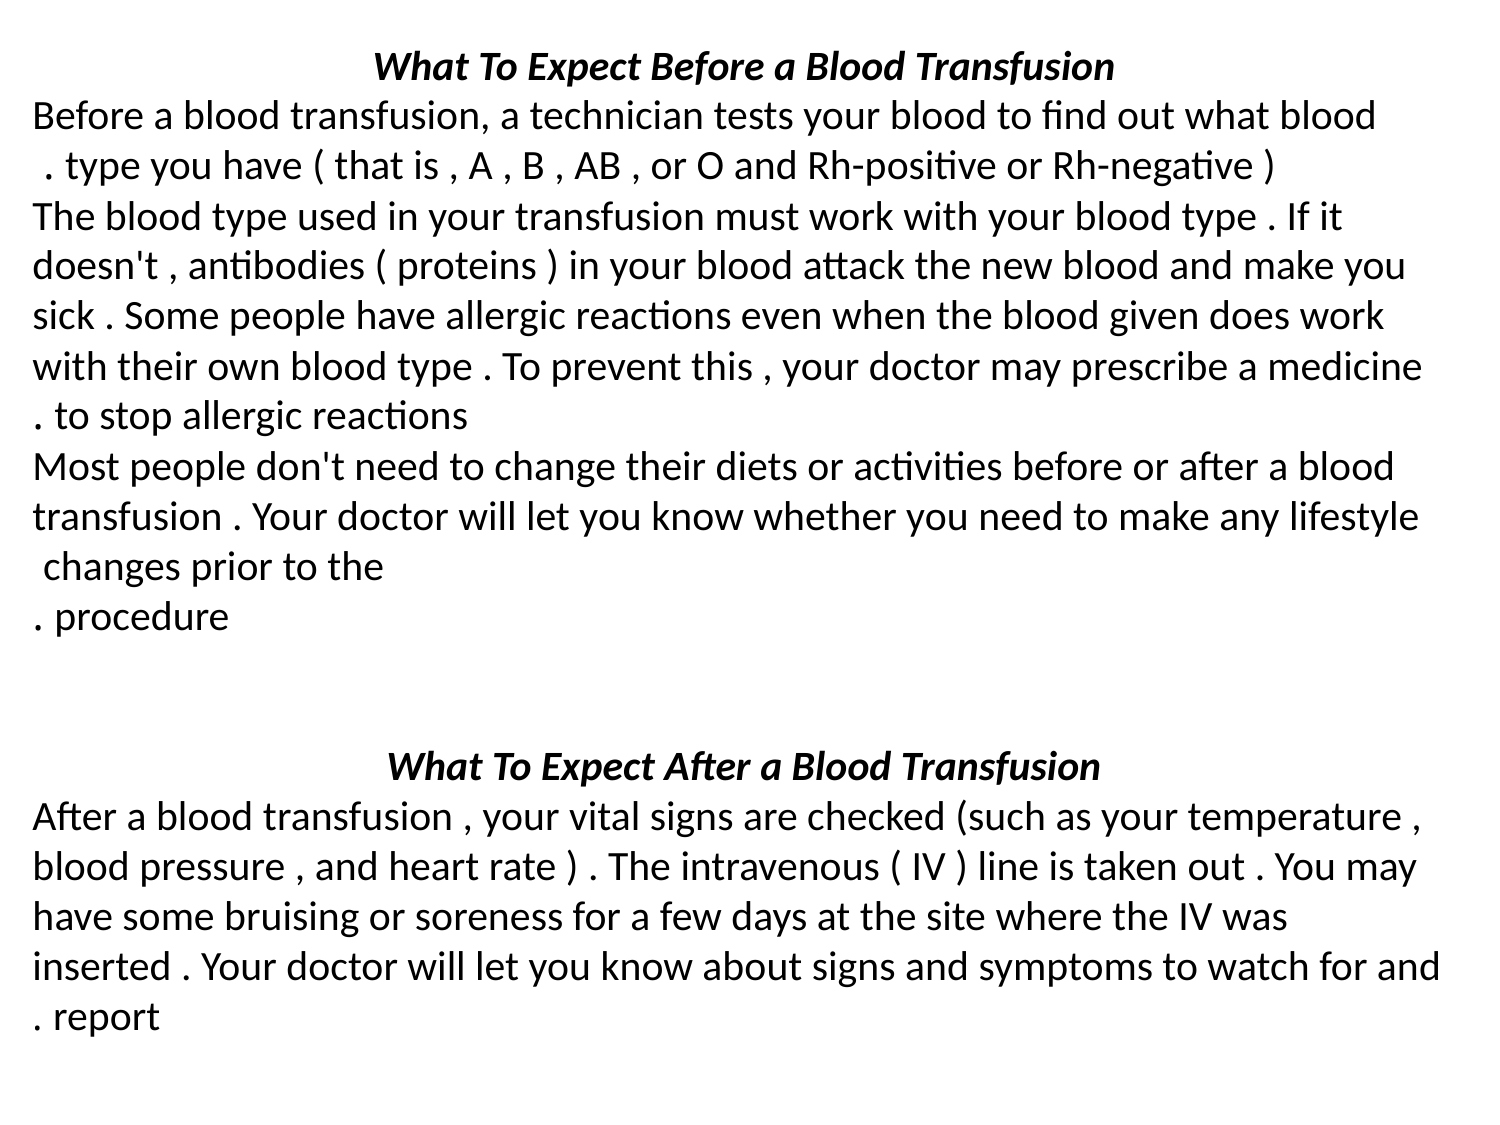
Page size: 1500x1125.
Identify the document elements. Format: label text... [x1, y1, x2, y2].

text_box What To Expect Before a Blood Transfusion Before a blood transfusion, a technician tests your blood to find out what blood type you have ( that is , A , B , AB , or O and Rh-positive or Rh-negative ) . The blood type used in your transfusion must work with your blood type . If it doesn't , antibodies ( proteins ) in your blood attack the new blood and make you sick . Some people have allergic reactions even when the blood given does work with their own blood type . To prevent this , your doctor may prescribe a medicine to stop allergic reactions . Most people don't need to change their diets or activities before or after a blood transfusion . Your doctor will let you know whether you need to make any lifestyle changes prior to the procedure . What To Expect After a Blood Transfusion After a blood transfusion , your vital signs are checked (such as your temperature , blood pressure , and heart rate ) . The intravenous ( IV ) line is taken out . You may have some bruising or soreness for a few days at the site where the IV was inserted . Your doctor will let you know about signs and symptoms to watch for and report . [17, 30, 1471, 1046]
